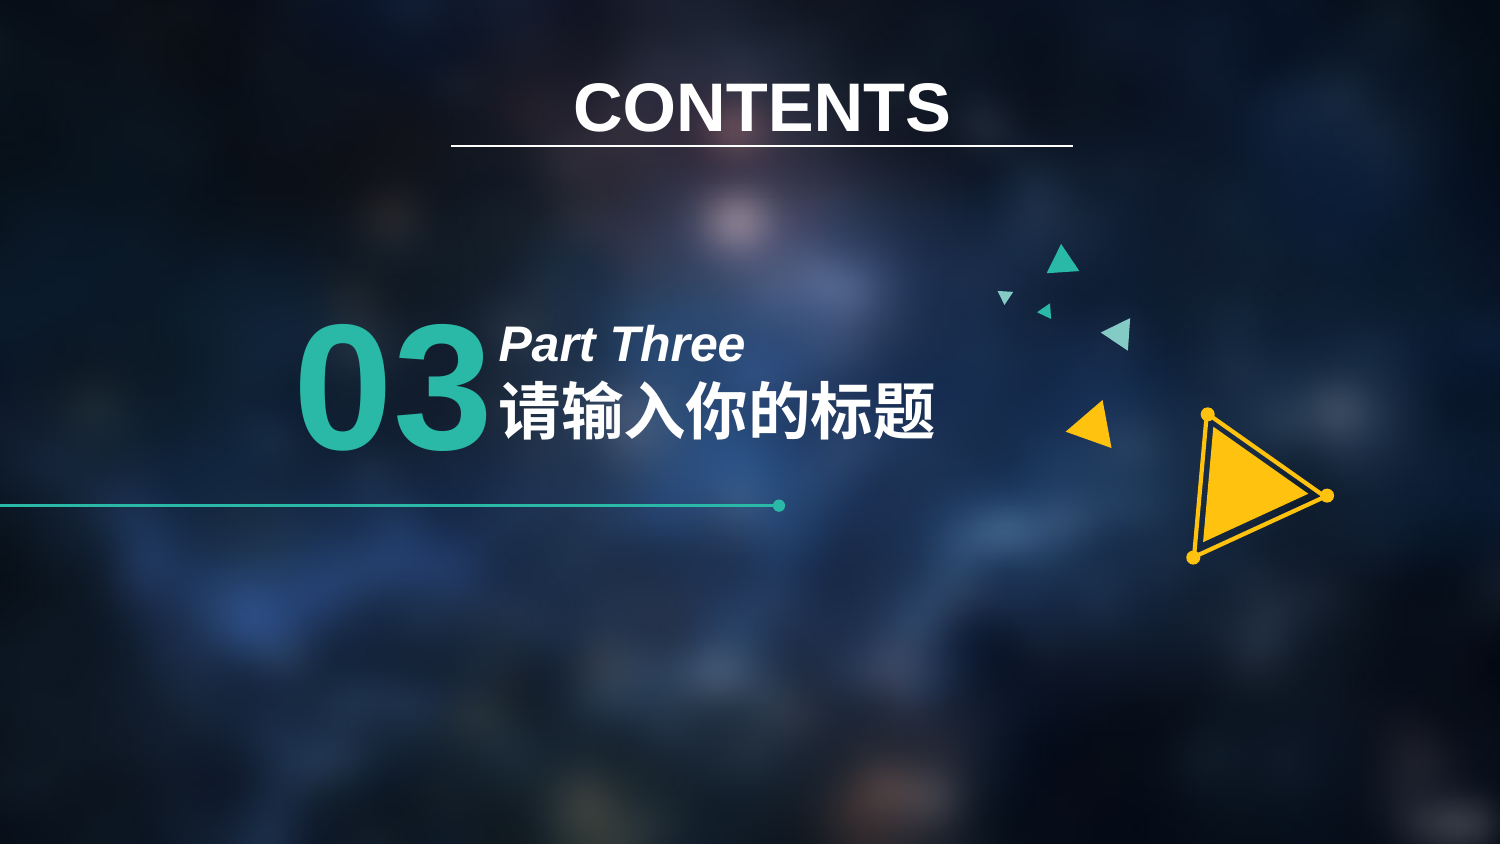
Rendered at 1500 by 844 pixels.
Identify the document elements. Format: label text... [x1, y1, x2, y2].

text_box Part Three [487, 305, 779, 377]
text_box CONTENTS [573, 62, 952, 145]
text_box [969, 282, 1352, 548]
text_box 请输入你的标题 [487, 366, 964, 453]
text_box 03 [293, 269, 494, 486]
picture [0, 0, 1500, 844]
